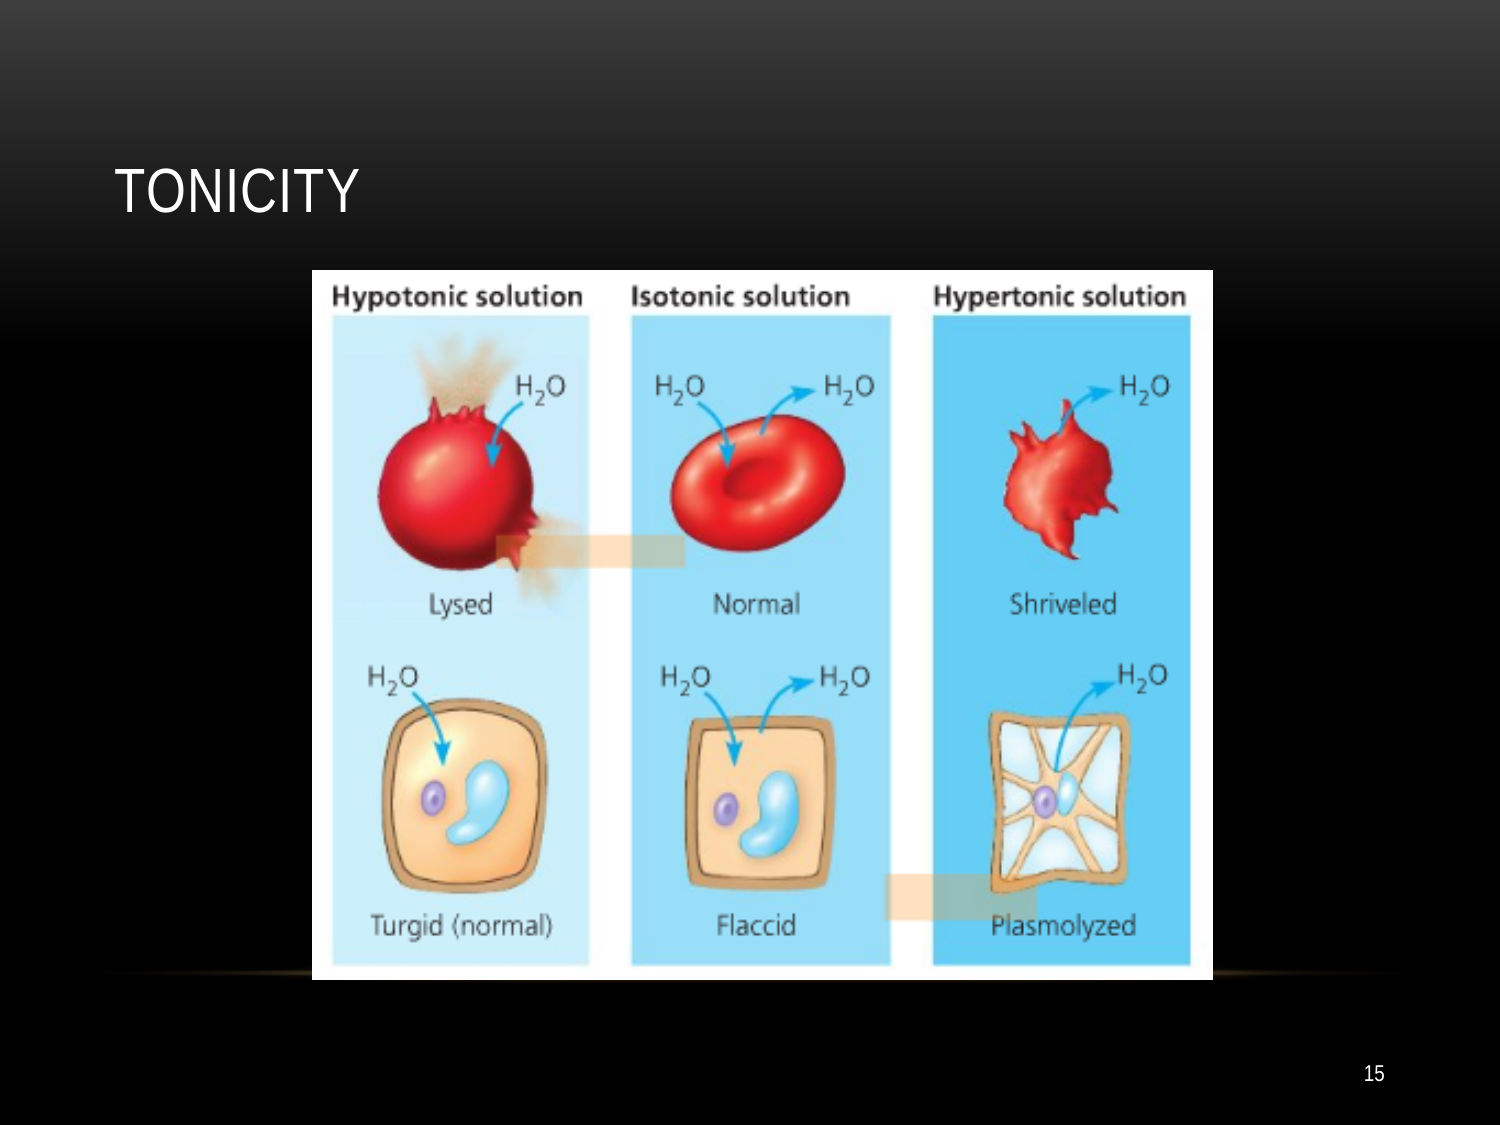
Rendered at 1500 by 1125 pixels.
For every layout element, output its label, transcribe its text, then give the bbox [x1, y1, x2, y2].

picture [0, 0, 1500, 1125]
slide_number 15 [1237, 1042, 1400, 1103]
title Tonicity [99, 45, 1400, 233]
